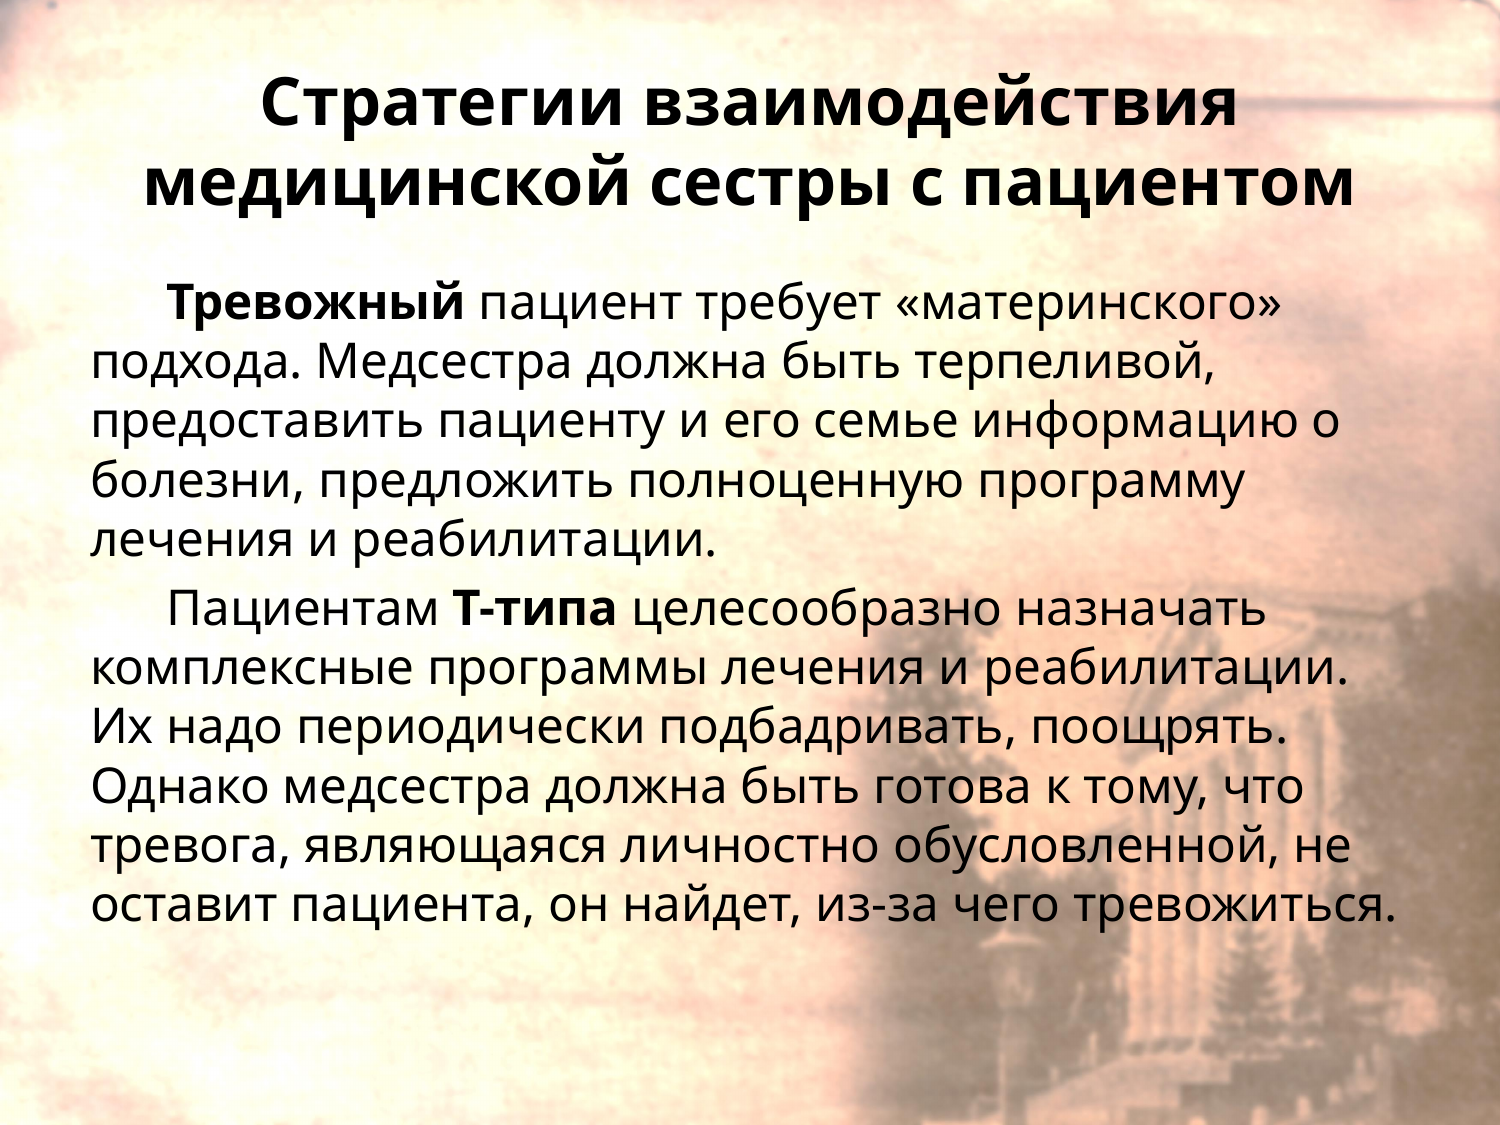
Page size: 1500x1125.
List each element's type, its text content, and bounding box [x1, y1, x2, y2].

picture [0, 0, 1500, 1125]
list Тревожный пациент требует «материнского» подхода. Медсестра должна быть терпеливой, предоставить пациенту и его семье информацию о болезни, предложить полноценную программу лечения и реабилитации. Пациентам Т-типа целесообразно назначать комплексные программы лечения и реабилитации. Их надо периодически подбадривать, поощрять. Однако медсестра должна быть готова к тому, что тревога, являющаяся личностно обусловленной, не оставит пациента, он найдет, из-за чего тревожиться. [75, 262, 1425, 1005]
title Стратегии взаимодействия медицинской сестры с пациентом [75, 45, 1425, 233]
